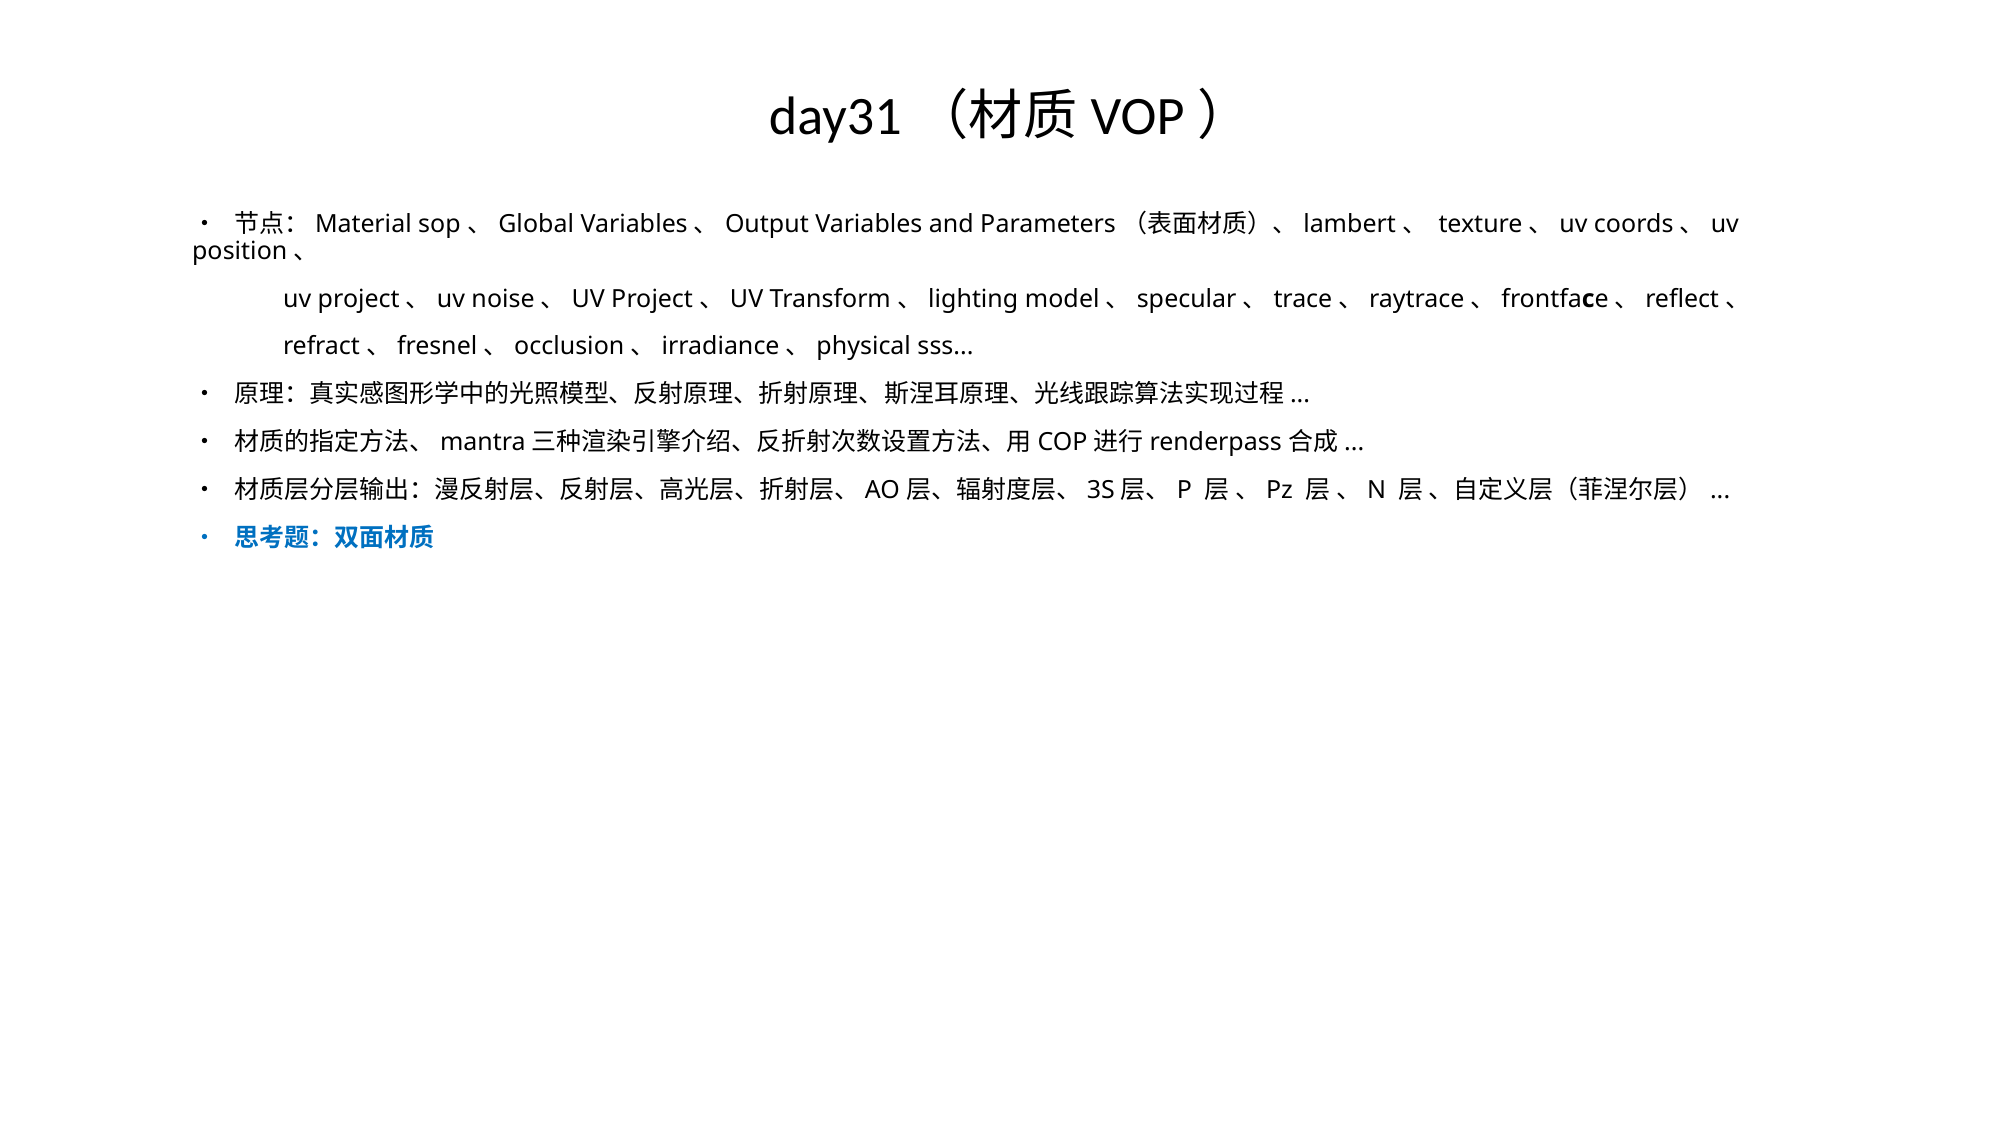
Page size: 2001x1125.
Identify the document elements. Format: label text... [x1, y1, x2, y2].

title day31（材质VOP） [711, 41, 1309, 154]
subtitle • 节点：Material sop、Global Variables、Output Variables and Parameters（表面材质）、lambert、 texture、uv coords、uv position、 uv project、uv noise、UV Project、UV Transform、lighting model、specular、trace、raytrace、frontface、reflect、 refract、fresnel、occlusion、irradiance、physical sss... • 原理：真实感图形学中的光照模型、反射原理、折射原理、斯涅耳原理、光线跟踪算法实现过程... • 材质的指定方法、mantra三种渲染引擎介绍、反折射次数设置方法、用COP进行renderpass合成... • 材质层分层输出：漫反射层、反射层、高光层、折射层、AO层、辐射度层、3S层、P 层 、Pz 层 、N 层 、自定义层（菲涅尔层）... • 思考题：双面材质 [176, 203, 1815, 903]
